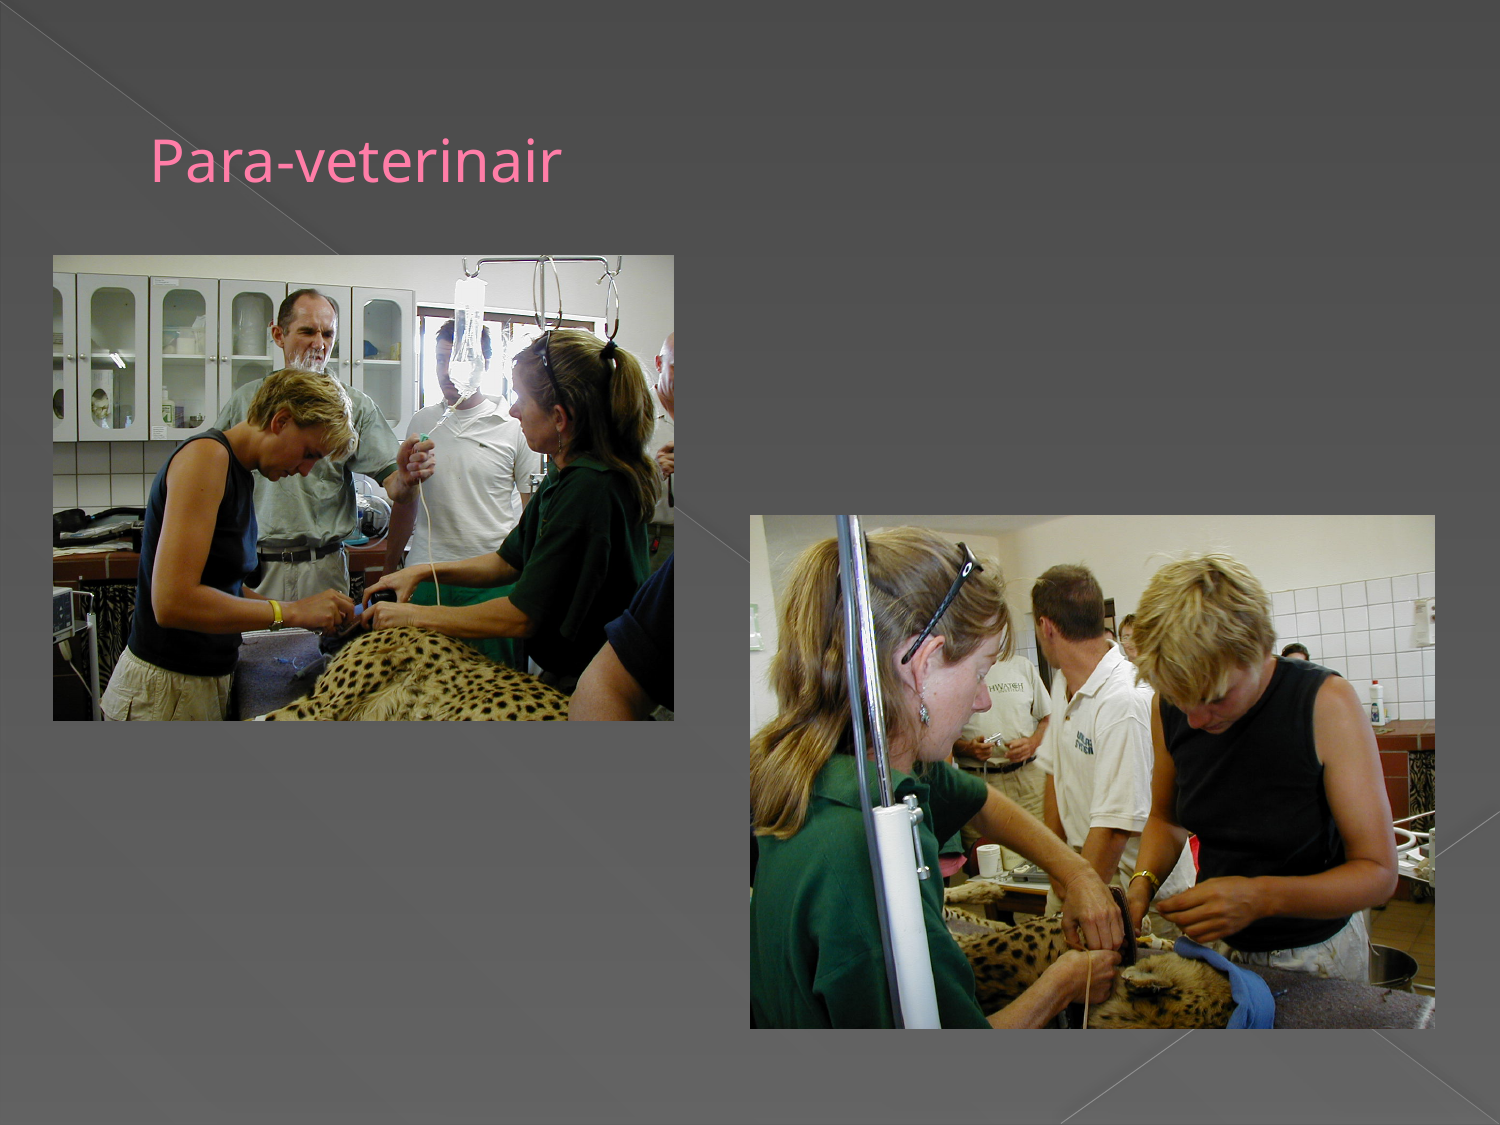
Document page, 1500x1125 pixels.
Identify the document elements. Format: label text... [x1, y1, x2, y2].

picture [749, 514, 1436, 1030]
picture [52, 255, 674, 721]
title Para-veterinair [75, 43, 1425, 274]
